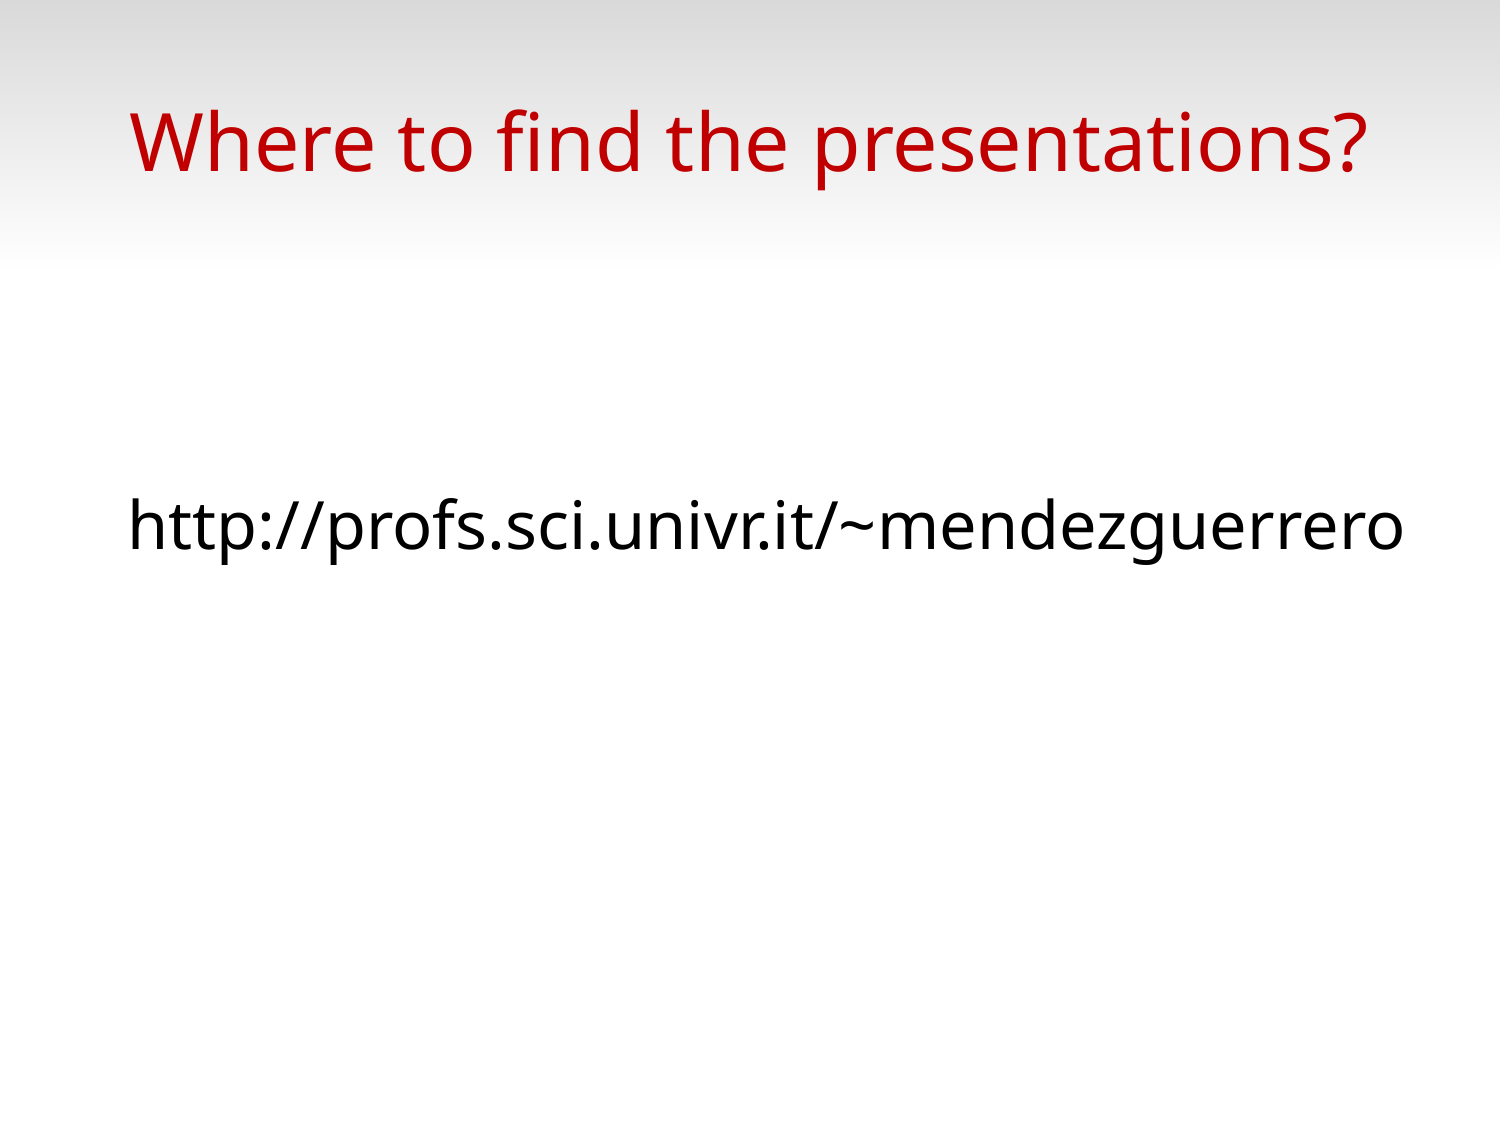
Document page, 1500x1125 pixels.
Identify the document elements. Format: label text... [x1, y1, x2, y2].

list http://profs.sci.univr.it/~mendezguerrero [112, 474, 1463, 625]
title Where to find the presentations? [75, 45, 1425, 233]
